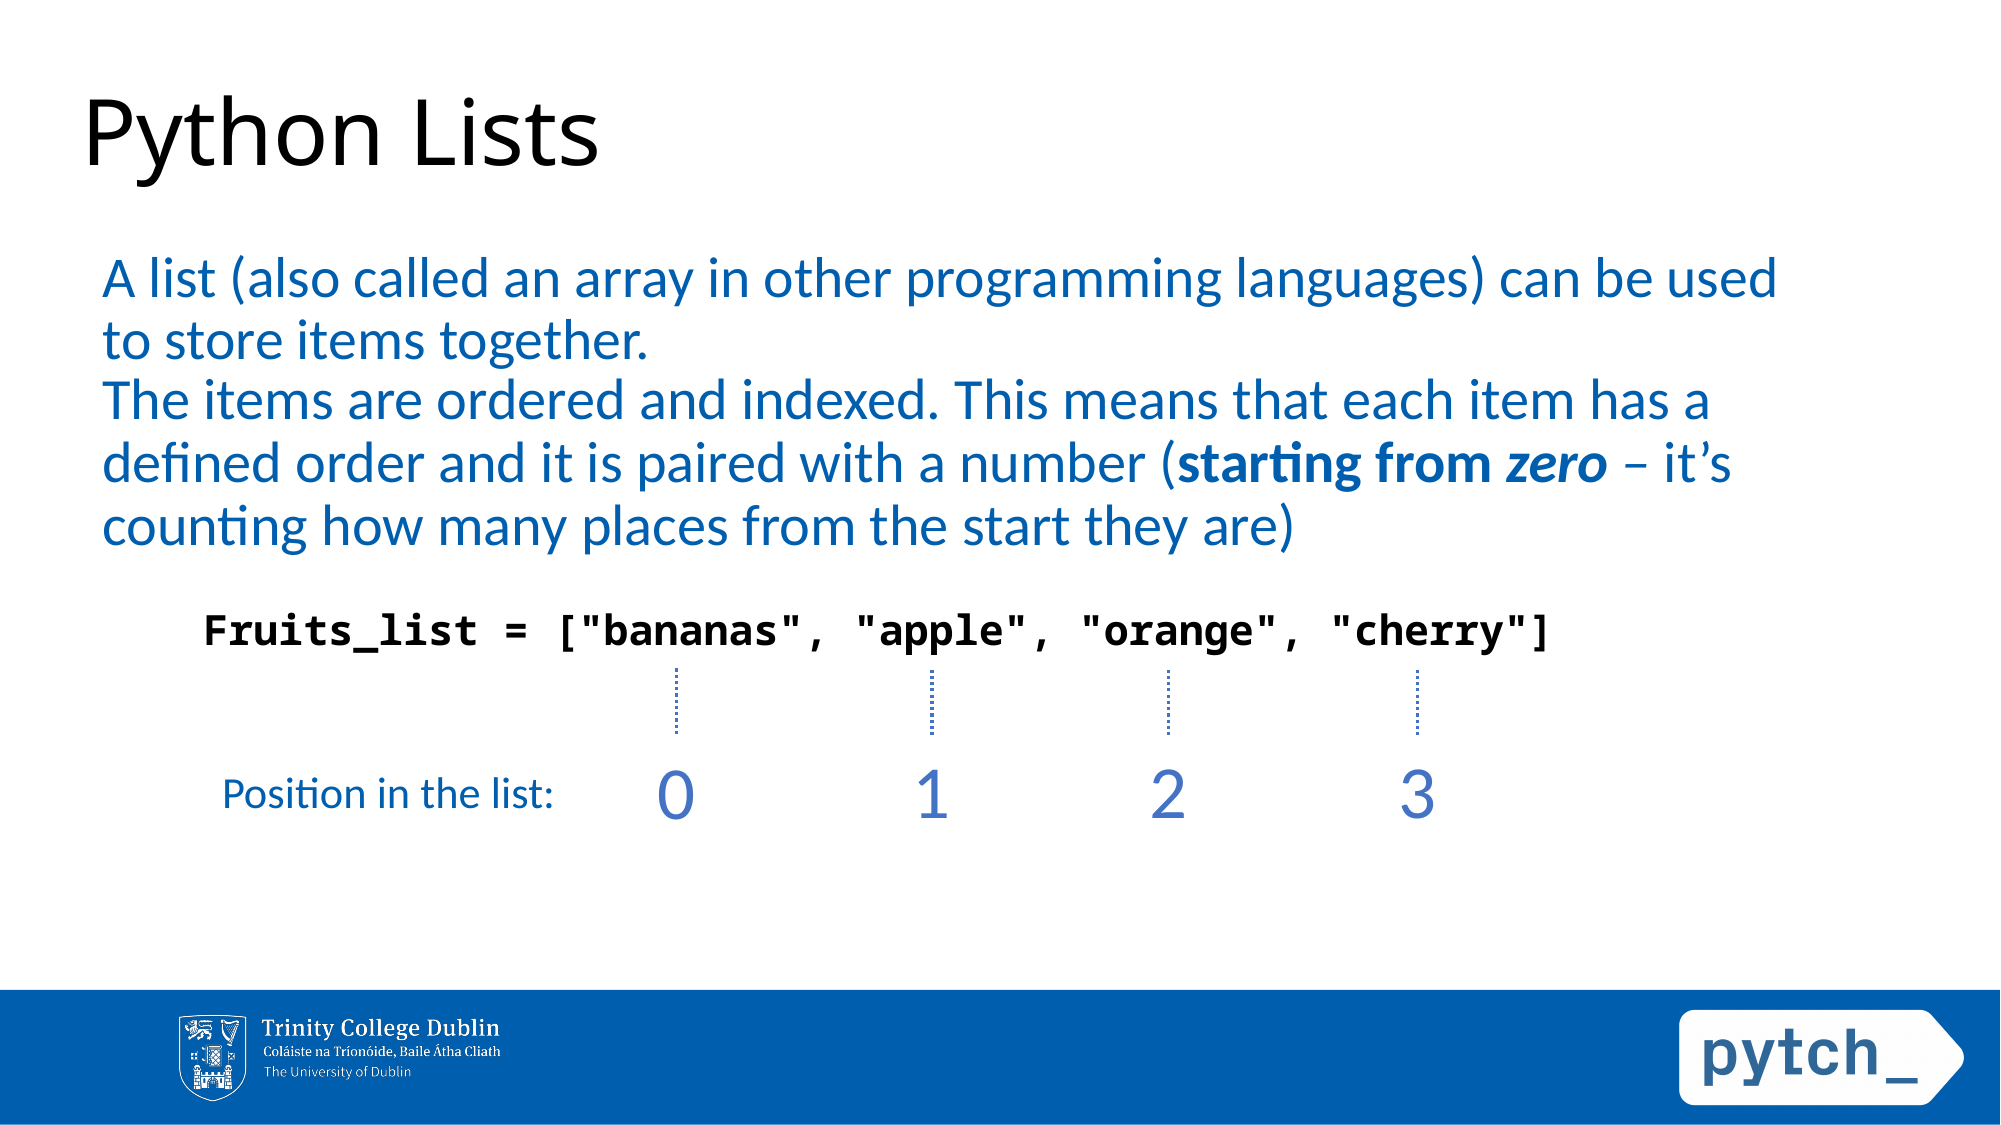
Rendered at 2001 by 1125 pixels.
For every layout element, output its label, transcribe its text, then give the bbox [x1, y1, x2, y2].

picture [178, 1014, 502, 1102]
picture [1590, 894, 2001, 1125]
title Python Lists [66, 27, 1792, 245]
text_box The items are ordered and indexed. This means that each item has a defined order and it is paired with a number (starting from zero – it’s counting how many places from the start they are) [87, 361, 1813, 573]
text_box A list (also called an array in other programming languages) can be used to store items together. [87, 240, 1813, 361]
text_box Fruits_list = ["bananas", "apple", "orange", "cherry"] [188, 596, 1587, 662]
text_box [207, 668, 1452, 852]
